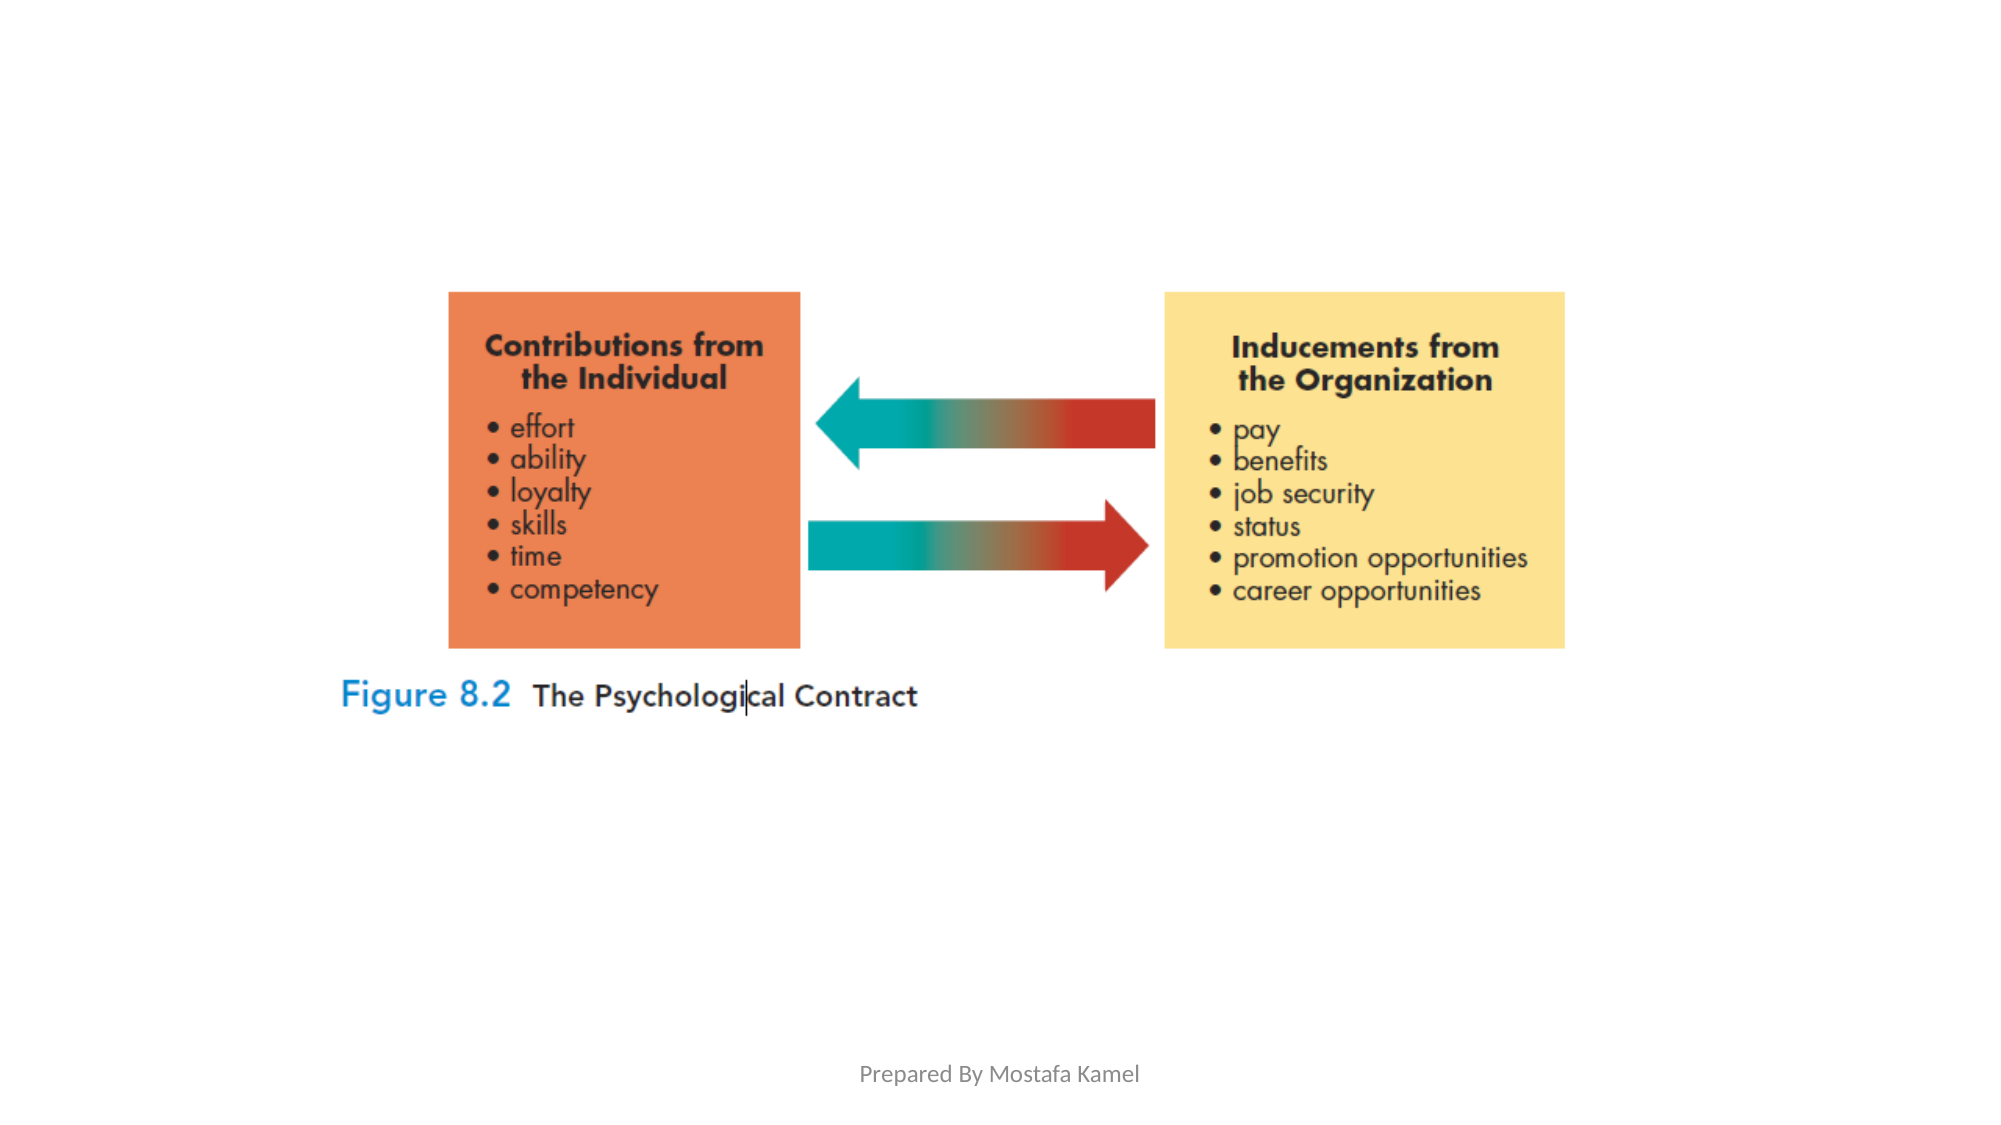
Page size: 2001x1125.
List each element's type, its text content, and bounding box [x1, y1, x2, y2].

footer Prepared By Mostafa Kamel [662, 1042, 1338, 1103]
picture [255, 239, 1623, 749]
